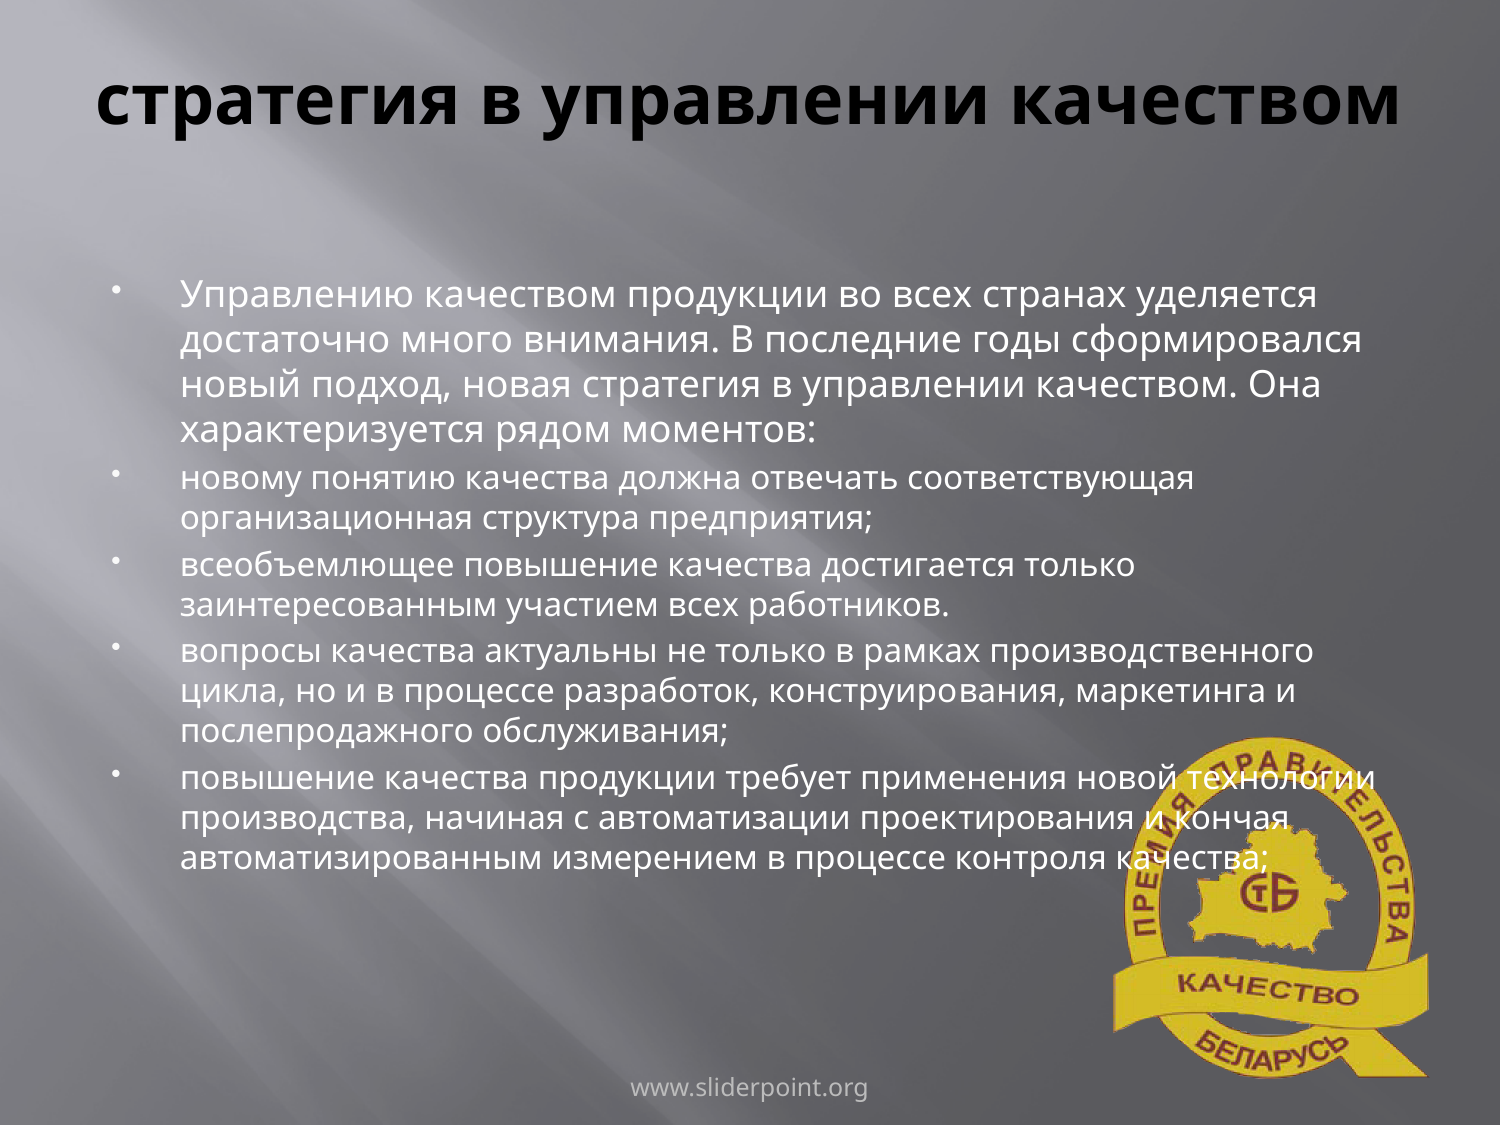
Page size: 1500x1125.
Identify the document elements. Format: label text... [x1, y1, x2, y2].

list Управлению качеством продукции во всех странах уделяется достаточно много внимания. В последние годы сформировался новый подход, новая стратегия в управлении качеством. Она характеризуется рядом моментов: новому понятию качества должна отвечать соответствующая организационная структура предприятия; всеобъемлющее повышение качества достигается только заинтересованным участием всех работников. вопросы качества актуальны не только в рамках производ­ственного цикла, но и в процессе разработок, конструиро­вания, маркетинга и послепродажного обслуживания; повышение качества продукции требует применения новой технологии производства, начиная с автоматизации проек­тирования и кончая автоматизированным измерением в процессе контроля качества; [75, 262, 1425, 1035]
picture [1077, 714, 1465, 1100]
title стратегия в управлении качеством [75, 45, 1425, 233]
footer www.sliderpoint.org [512, 1052, 988, 1113]
